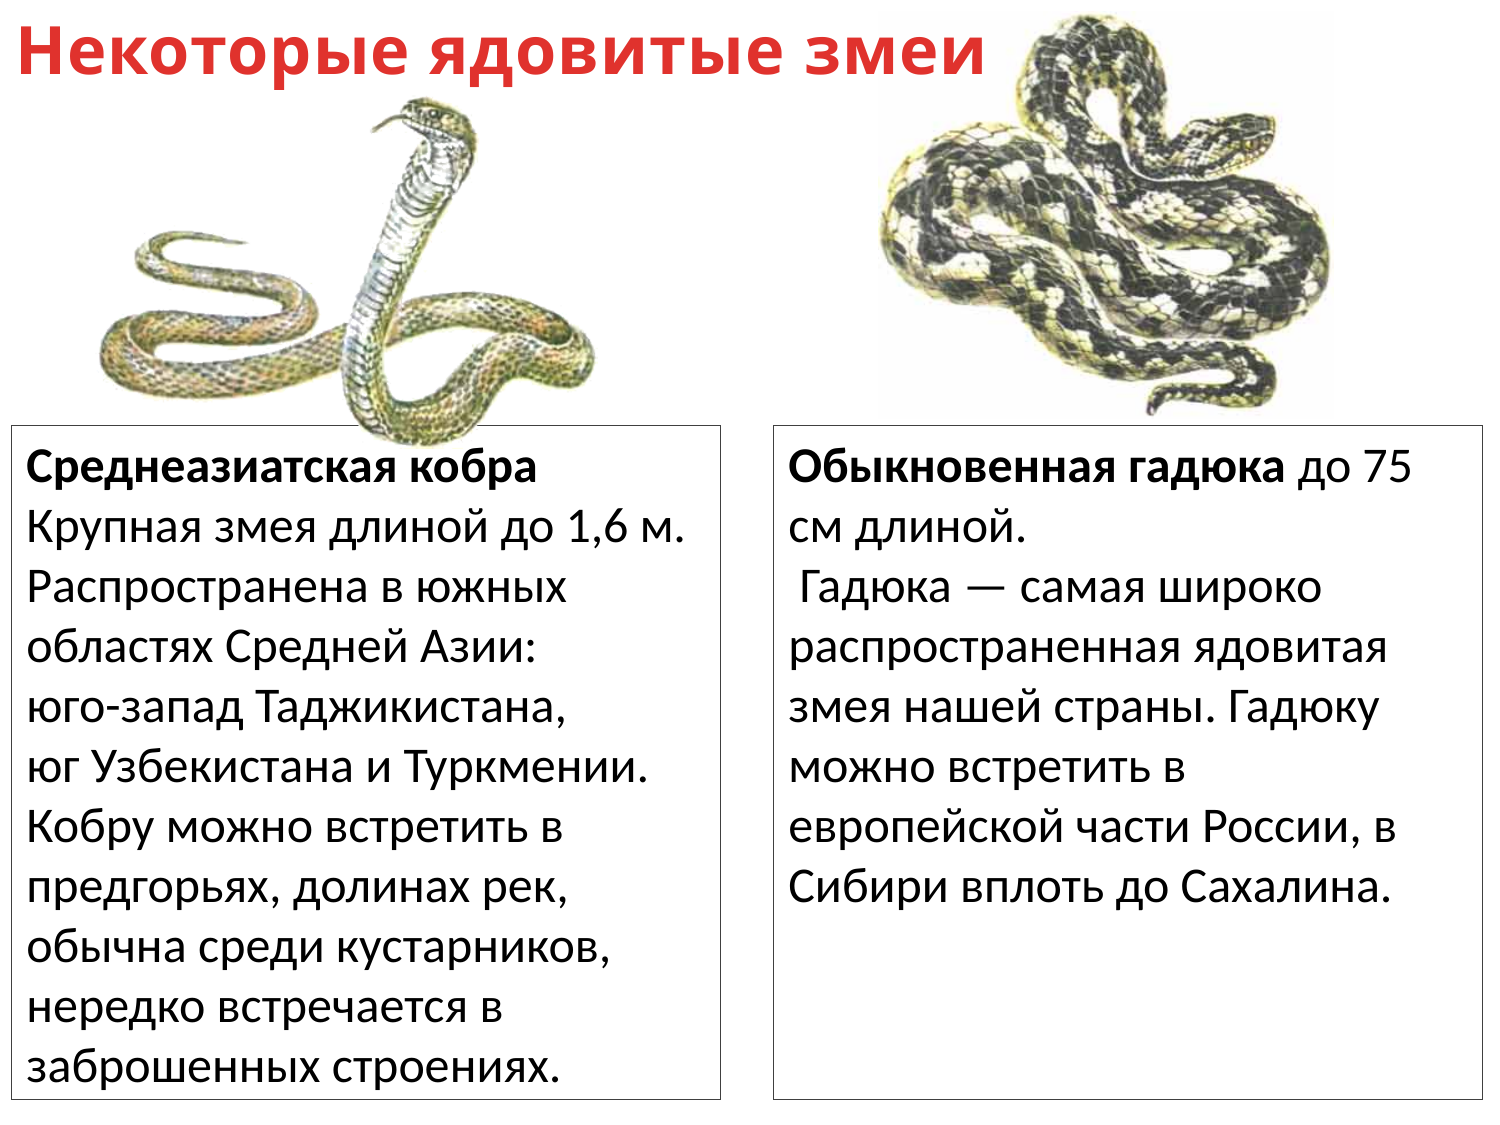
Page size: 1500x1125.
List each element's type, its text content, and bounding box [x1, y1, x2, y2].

text_box Некоторые ядовитые змеи [0, 0, 1500, 95]
picture [93, 93, 598, 449]
picture [878, 11, 1334, 419]
text_box Обыкновенная гадюка до 75 см длиной. Гадюка — самая широко распространенная ядовитая змея нашей страны. Гадюку можно встретить в европейской части России, в Сибири вплоть до Сахалина. [773, 425, 1483, 1100]
text_box Среднеазиатская кобра Крупная змея длиной до 1,6 м. Распространена в южных областях Средней Азии: юго-запад Таджикистана, юг Узбекистана и Туркмении. Кобру можно встретить в предгорьях, долинах рек, обычна среди кустарников, нередко встречается в заброшенных строениях. [11, 425, 721, 1100]
